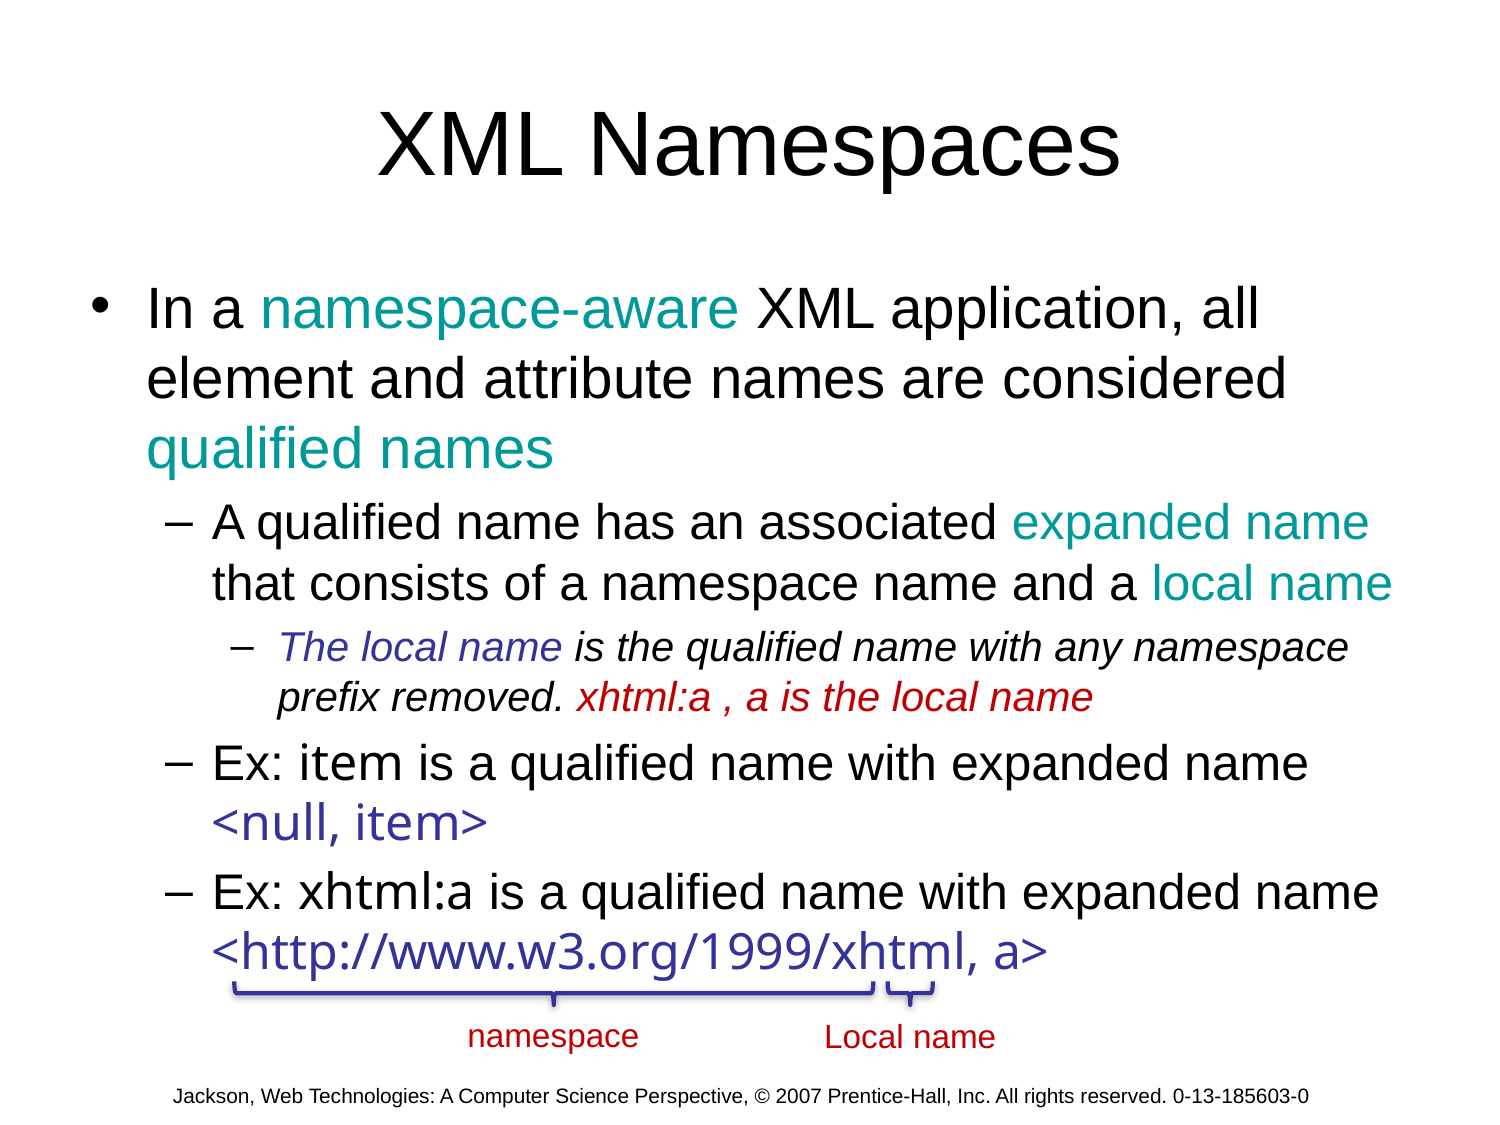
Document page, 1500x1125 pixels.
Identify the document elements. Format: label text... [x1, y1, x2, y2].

text_box [885, 981, 935, 1007]
title XML Namespaces [75, 45, 1425, 233]
footer Jackson, Web Technologies: A Computer Science Perspective, © 2007 Prentice-Hall, Inc. All rights reserved. 0-13-185603-0 [75, 1074, 1413, 1103]
text_box namespace [449, 1007, 658, 1062]
list In a namespace-aware XML application, all element and attribute names are considered qualified names A qualified name has an associated expanded name that consists of a namespace name and a local name The local name is the qualified name with any namespace prefix removed. xhtml:a , a is the local name Ex: item is a qualified name with expanded name <null, item> Ex: xhtml:a is a qualified name with expanded name <http://www.w3.org/1999/xhtml, a> [75, 262, 1425, 1005]
text_box [232, 981, 876, 1007]
text_box Local name [806, 1007, 1014, 1063]
